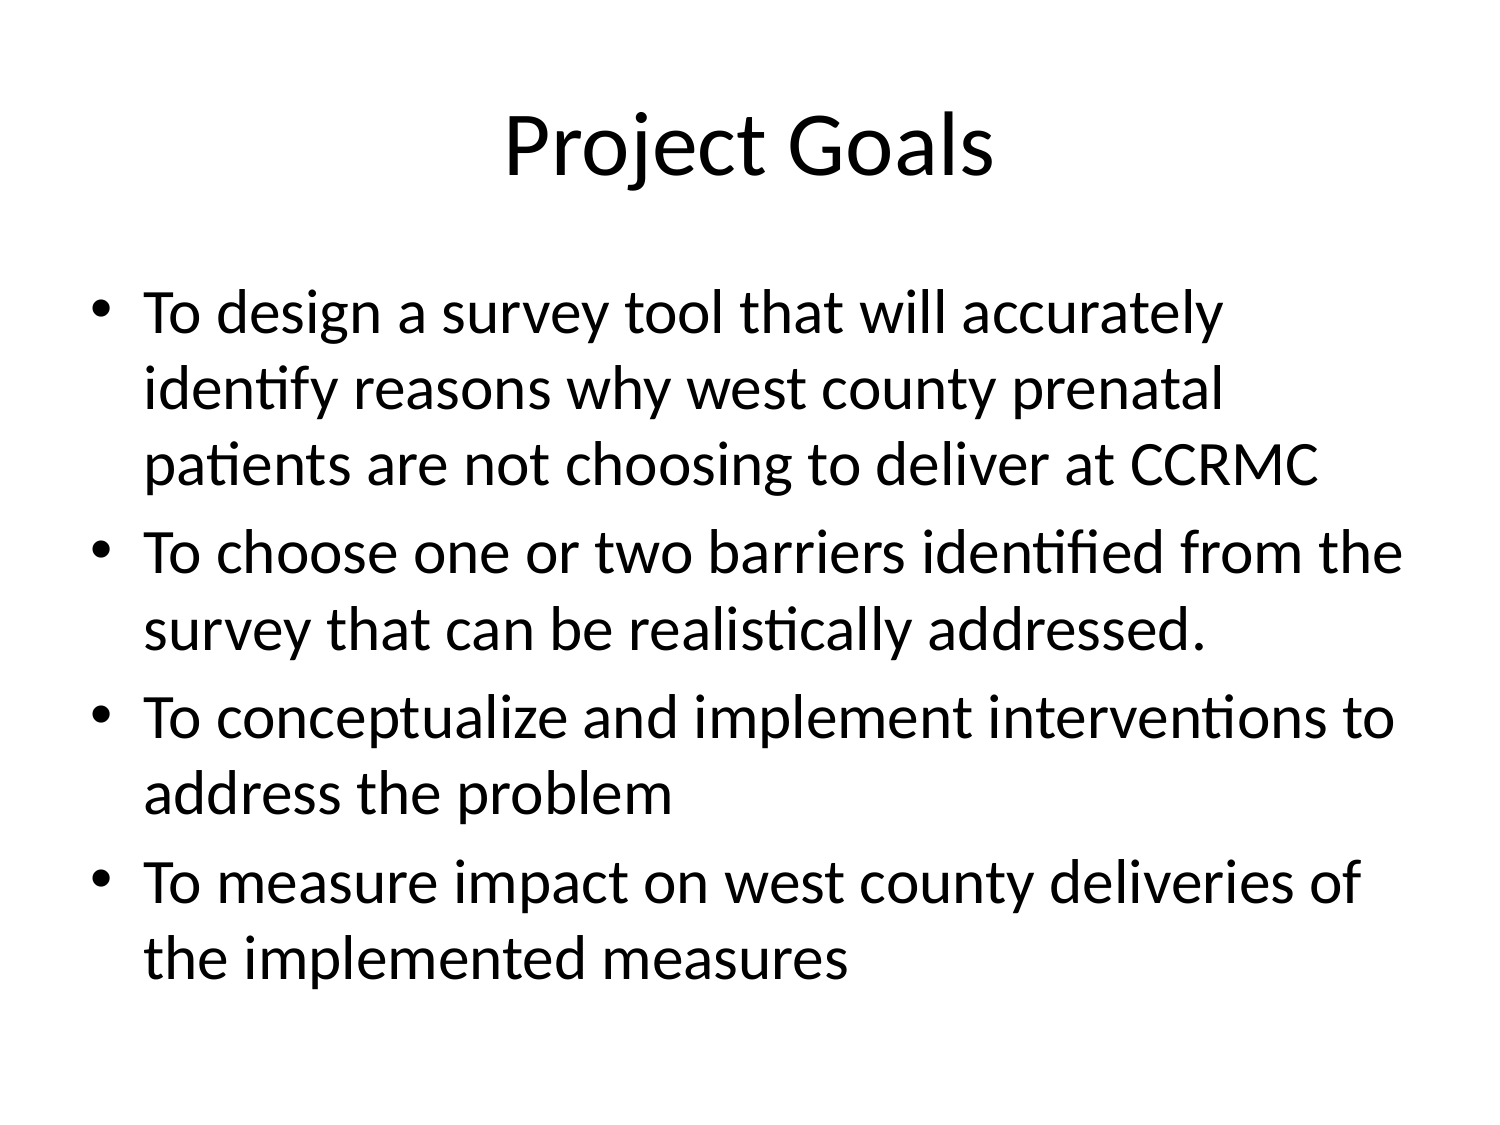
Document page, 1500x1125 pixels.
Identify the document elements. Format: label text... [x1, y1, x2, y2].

list To design a survey tool that will accurately identify reasons why west county prenatal patients are not choosing to deliver at CCRMC To choose one or two barriers identified from the survey that can be realistically addressed. To conceptualize and implement interventions to address the problem To measure impact on west county deliveries of the implemented measures [75, 262, 1425, 1005]
title Project Goals [75, 45, 1425, 233]
